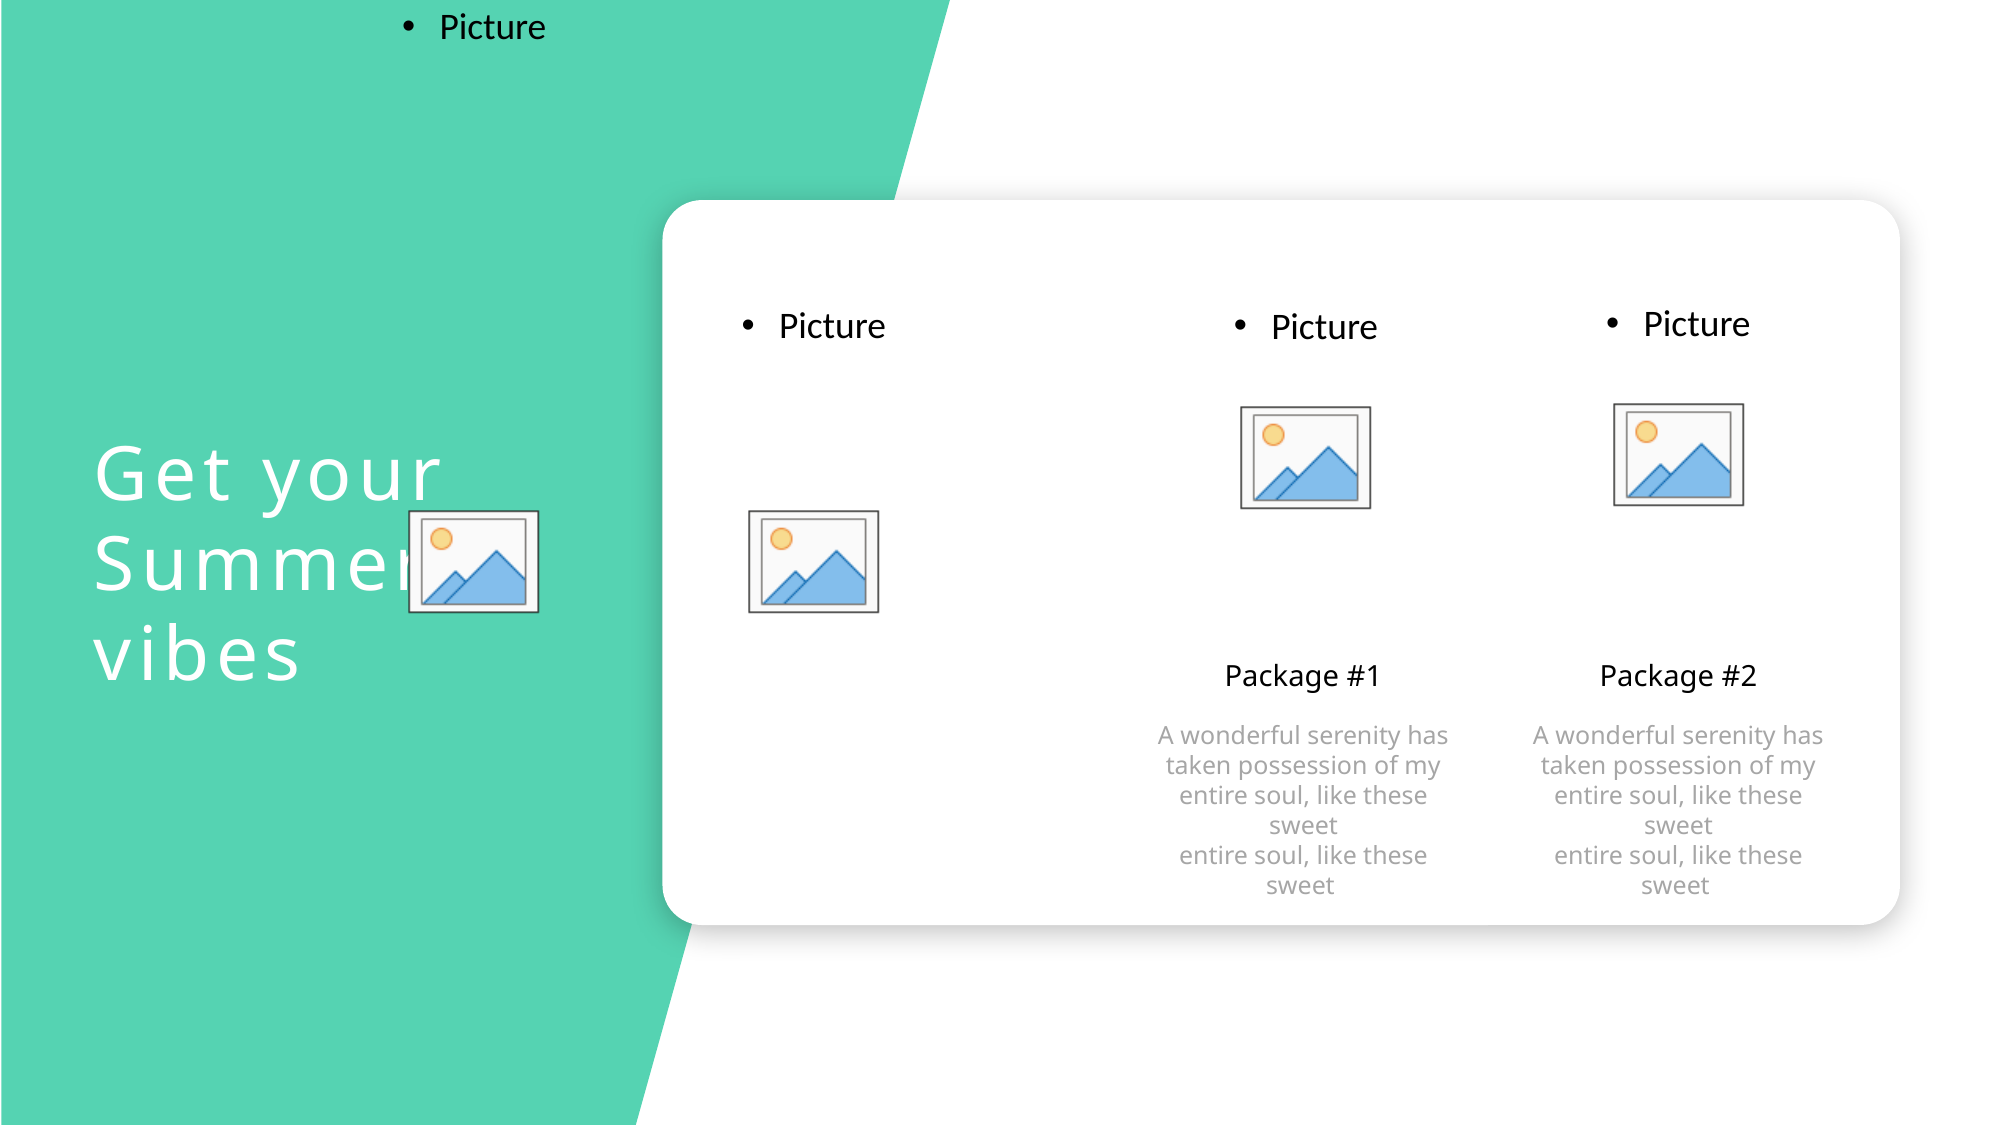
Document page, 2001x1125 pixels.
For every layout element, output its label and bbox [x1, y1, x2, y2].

picture [0, 0, 1107, 1125]
text_box [1504, 650, 1853, 849]
text_box [949, 198, 1902, 927]
picture [1526, 296, 1831, 614]
text_box [1129, 650, 1478, 849]
picture [1153, 299, 1459, 616]
